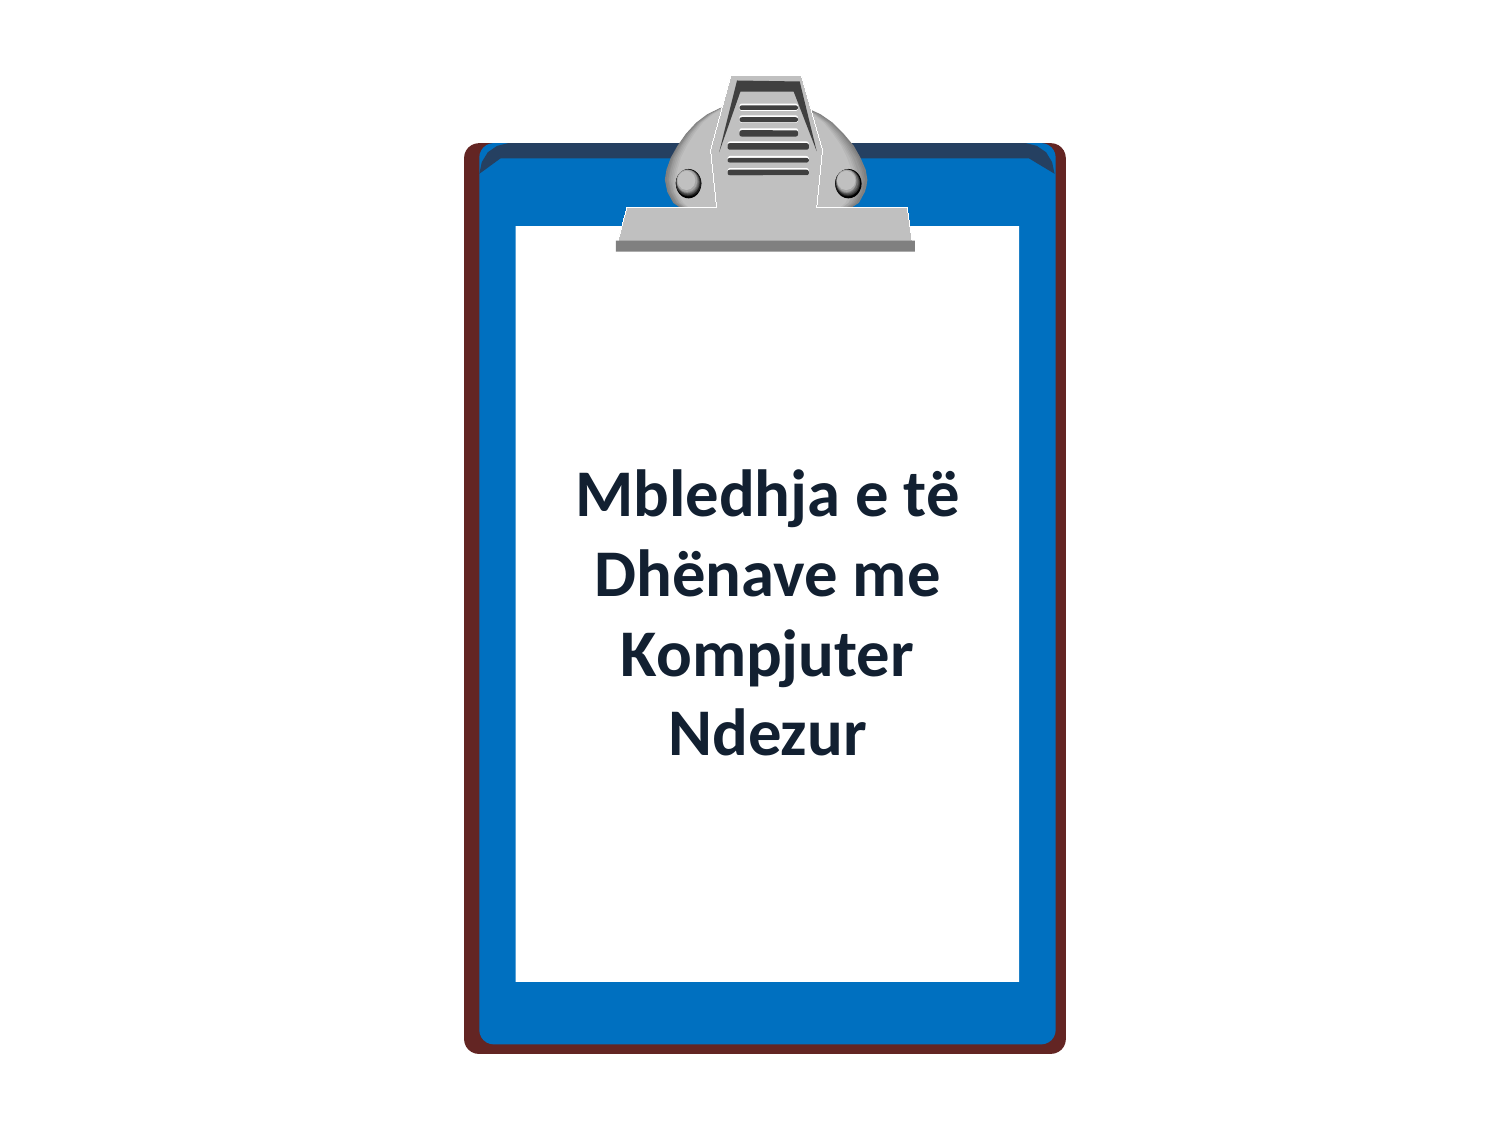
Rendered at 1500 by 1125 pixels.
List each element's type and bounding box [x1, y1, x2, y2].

text_box [463, 74, 1067, 1056]
